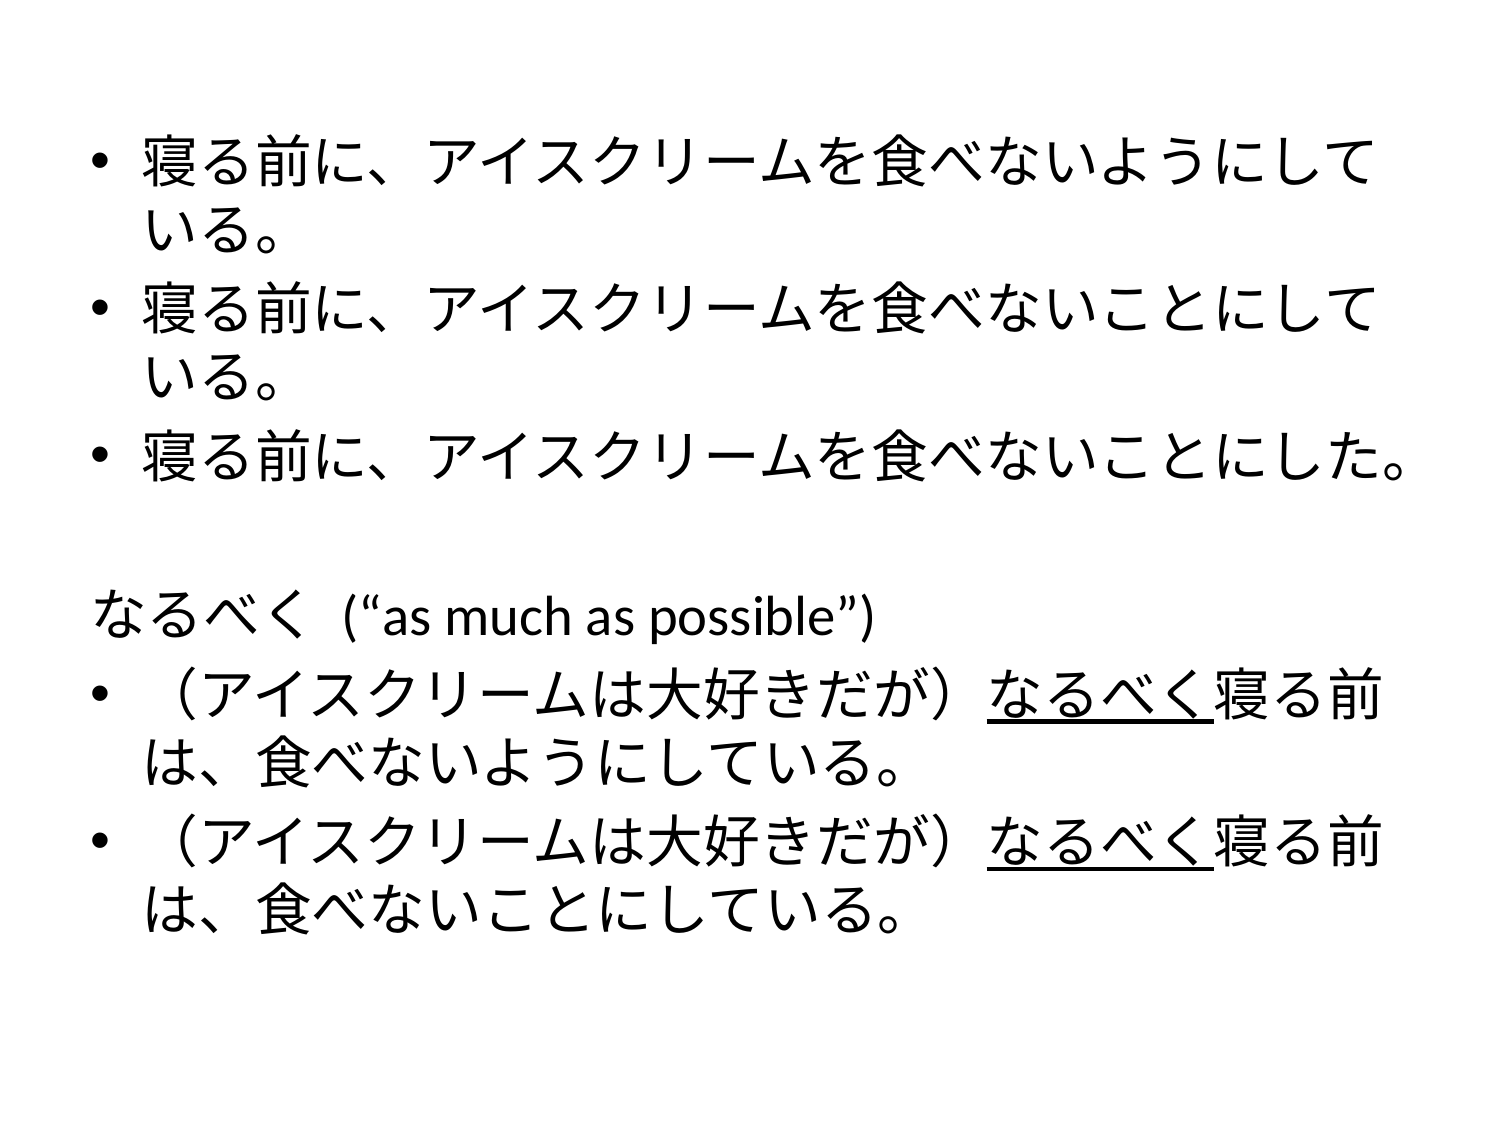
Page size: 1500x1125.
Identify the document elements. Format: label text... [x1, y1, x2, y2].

list 寝る前に、アイスクリームを食べないようにしている。 寝る前に、アイスクリームを食べないことにしている。 寝る前に、アイスクリームを食べないことにした。 なるべく (“as much as possible”) （アイスクリームは大好きだが）なるべく寝る前は、食べないようにしている。 （アイスクリームは大好きだが）なるべく寝る前は、食べないことにしている。 [75, 118, 1425, 1005]
